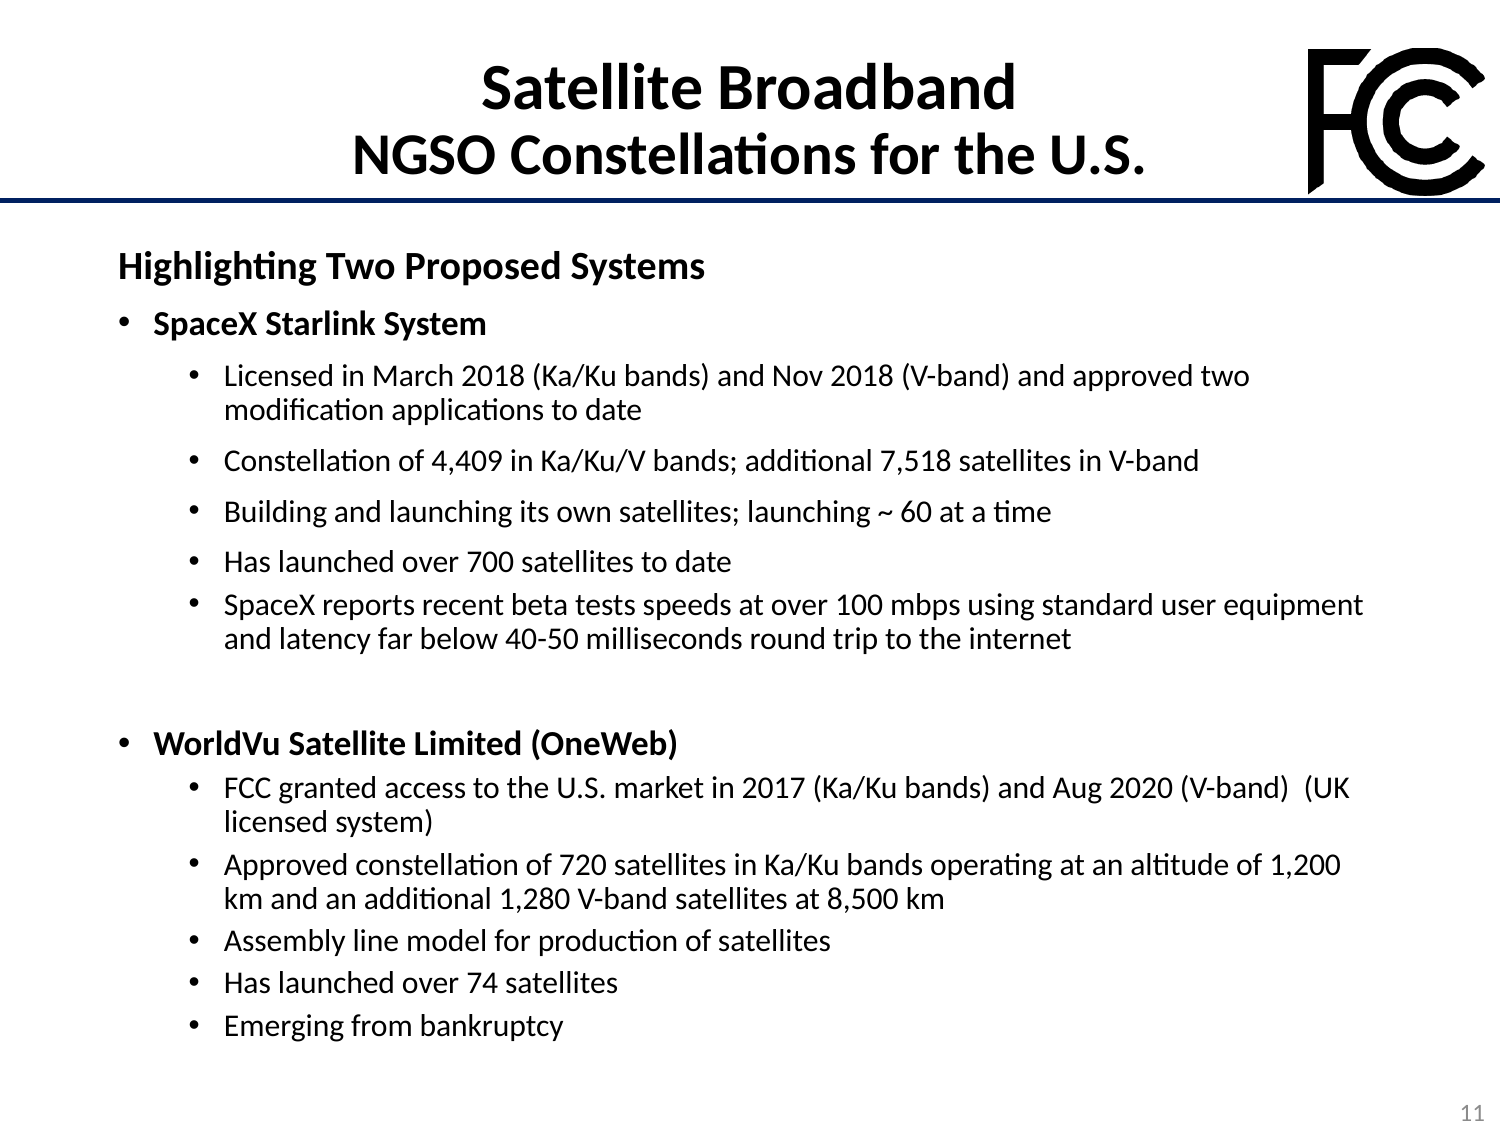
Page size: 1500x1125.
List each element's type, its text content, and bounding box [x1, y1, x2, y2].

title Satellite Broadband NGSO Constellations for the U.S. [103, 45, 1397, 196]
slide_number 11 [1162, 1096, 1500, 1125]
picture [1397, 47, 1485, 196]
list Highlighting Two Proposed Systems SpaceX Starlink System Licensed in March 2018 (Ka/Ku bands) and Nov 2018 (V-band) and approved two modification applications to date Constellation of 4,409 in Ka/Ku/V bands; additional 7,518 satellites in V-band Building and launching its own satellites; launching ~ 60 at a time Has launched over 700 satellites to date SpaceX reports recent beta tests speeds at over 100 mbps using standard user equipment and latency far below 40-50 milliseconds round trip to the internet WorldVu Satellite Limited (OneWeb) FCC granted access to the U.S. market in 2017 (Ka/Ku bands) and Aug 2020 (V-band) (UK licensed system) Approved constellation of 720 satellites in Ka/Ku bands operating at an altitude of 1,200 km and an additional 1,280 V-band satellites at 8,500 km Assembly line model for production of satellites Has launched over 74 satellites Emerging from bankruptcy [103, 237, 1397, 1056]
